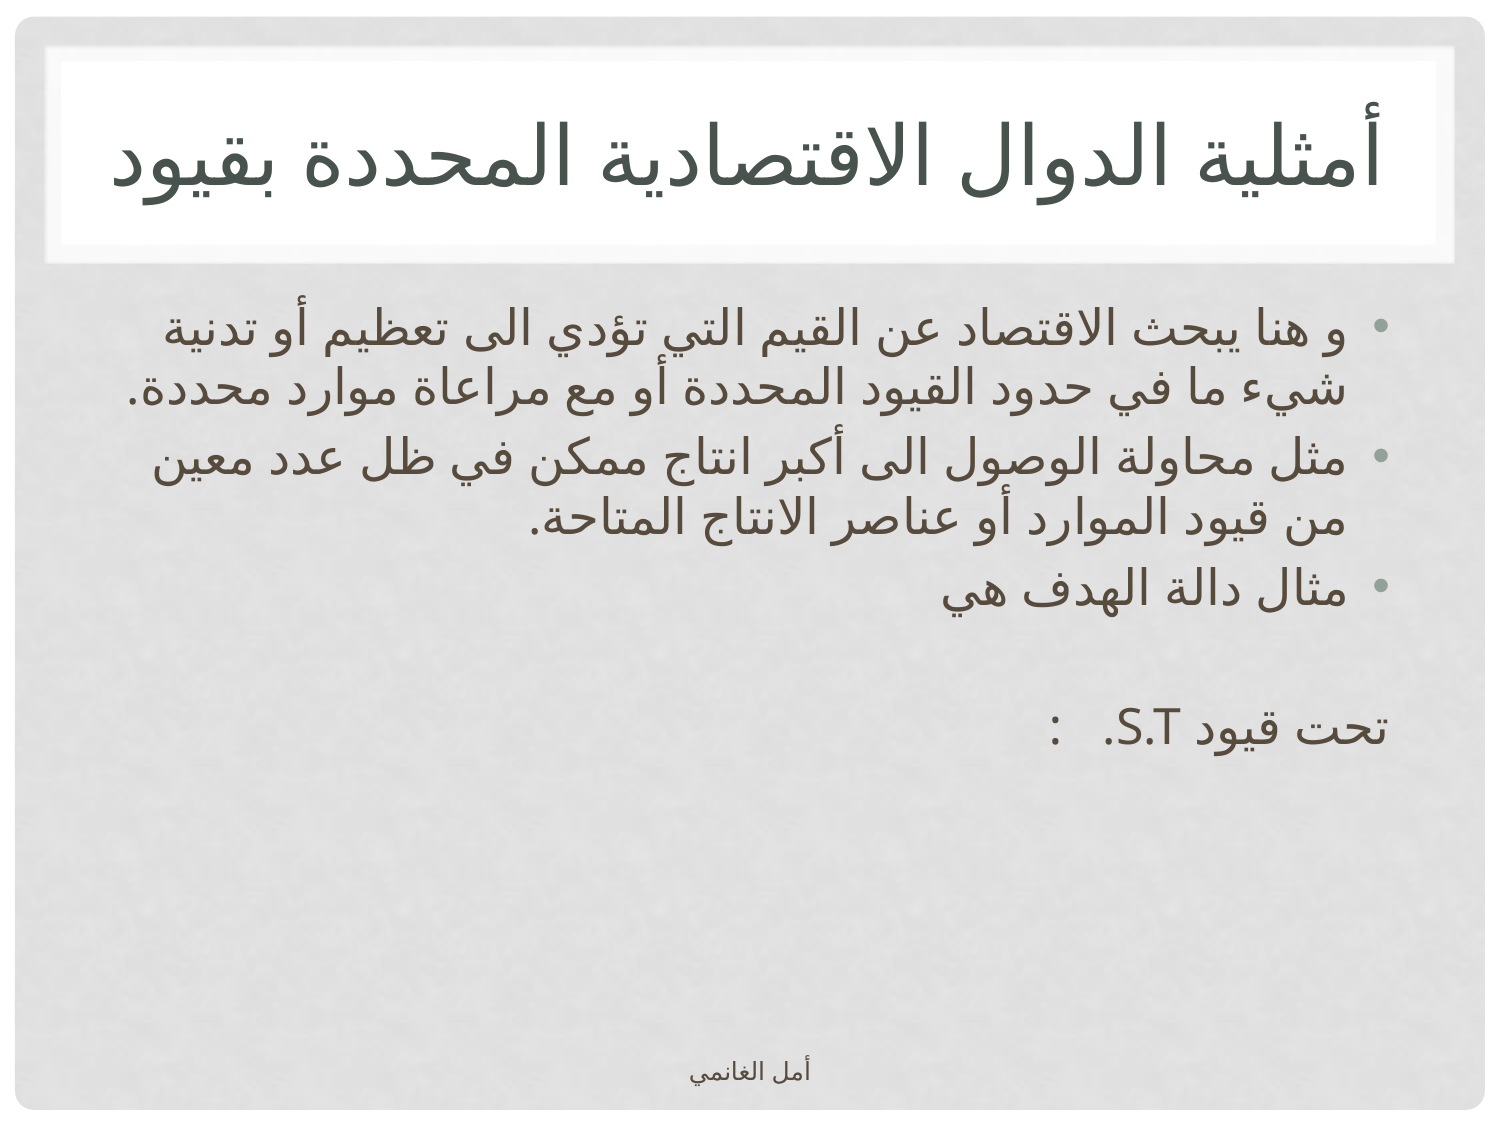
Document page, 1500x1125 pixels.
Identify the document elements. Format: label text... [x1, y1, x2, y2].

title أمثلية الدوال الاقتصادية المحددة بقيود [69, 66, 1425, 238]
footer أمل الغانمي [512, 1042, 988, 1103]
